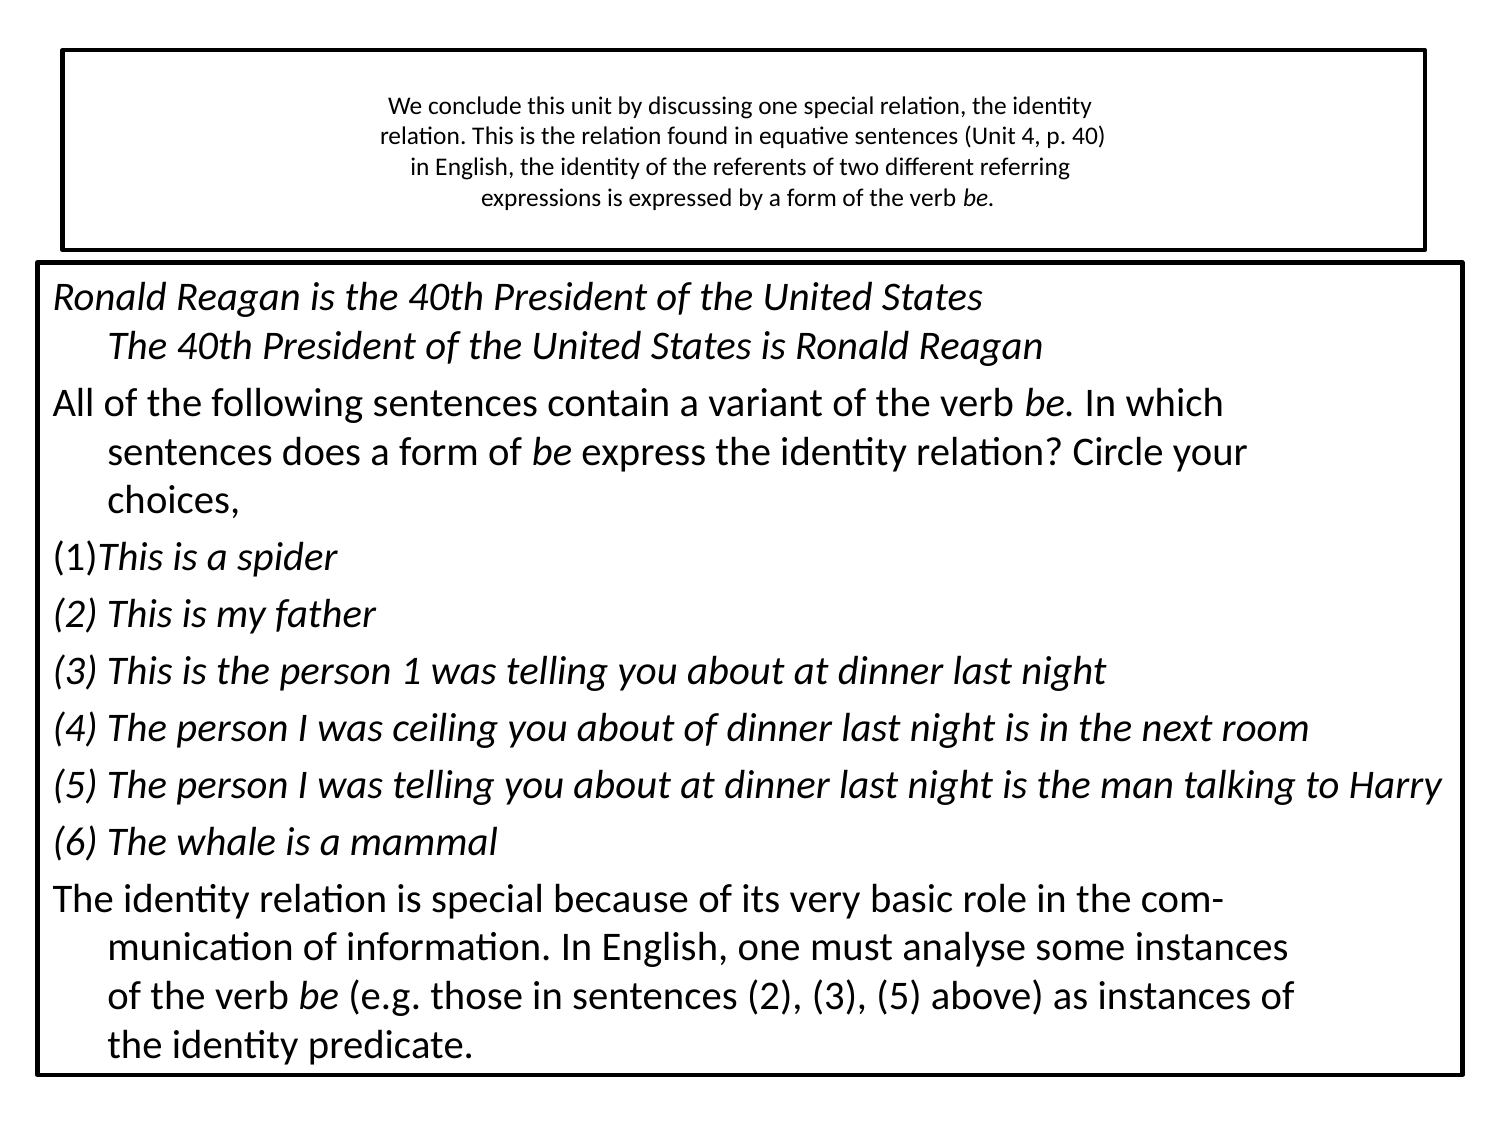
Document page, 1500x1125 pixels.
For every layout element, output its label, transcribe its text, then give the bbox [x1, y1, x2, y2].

list Ronald Reagan is the 40th President of the United States The 40th President of the United States is Ronald Reagan All of the following sentences contain a variant of the verb be. In which sentences does a form of be express the identity relation? Circle your choices, (1)This is a spider (2) This is my father (3) This is the person 1 was telling you about at dinner last night (4) The person I was ceiling you about of dinner last night is in the next room (5) The person I was telling you about at dinner last night is the man talking to Harry (6) The whale is a mammal The identity relation is special because of its very basic role in the com- munication of information. In English, one must analyse some instances of the verb be (e.g. those in sentences (2), (3), (5) above) as instances of the identity predicate. [35, 260, 1465, 1077]
title We conclude this unit by discussing one special relation, the identity relation. This is the relation found in equative sentences (Unit 4, p. 40) in English, the identity of the referents of two different referring expressions is expressed by a form of the verb be. [60, 48, 1427, 252]
